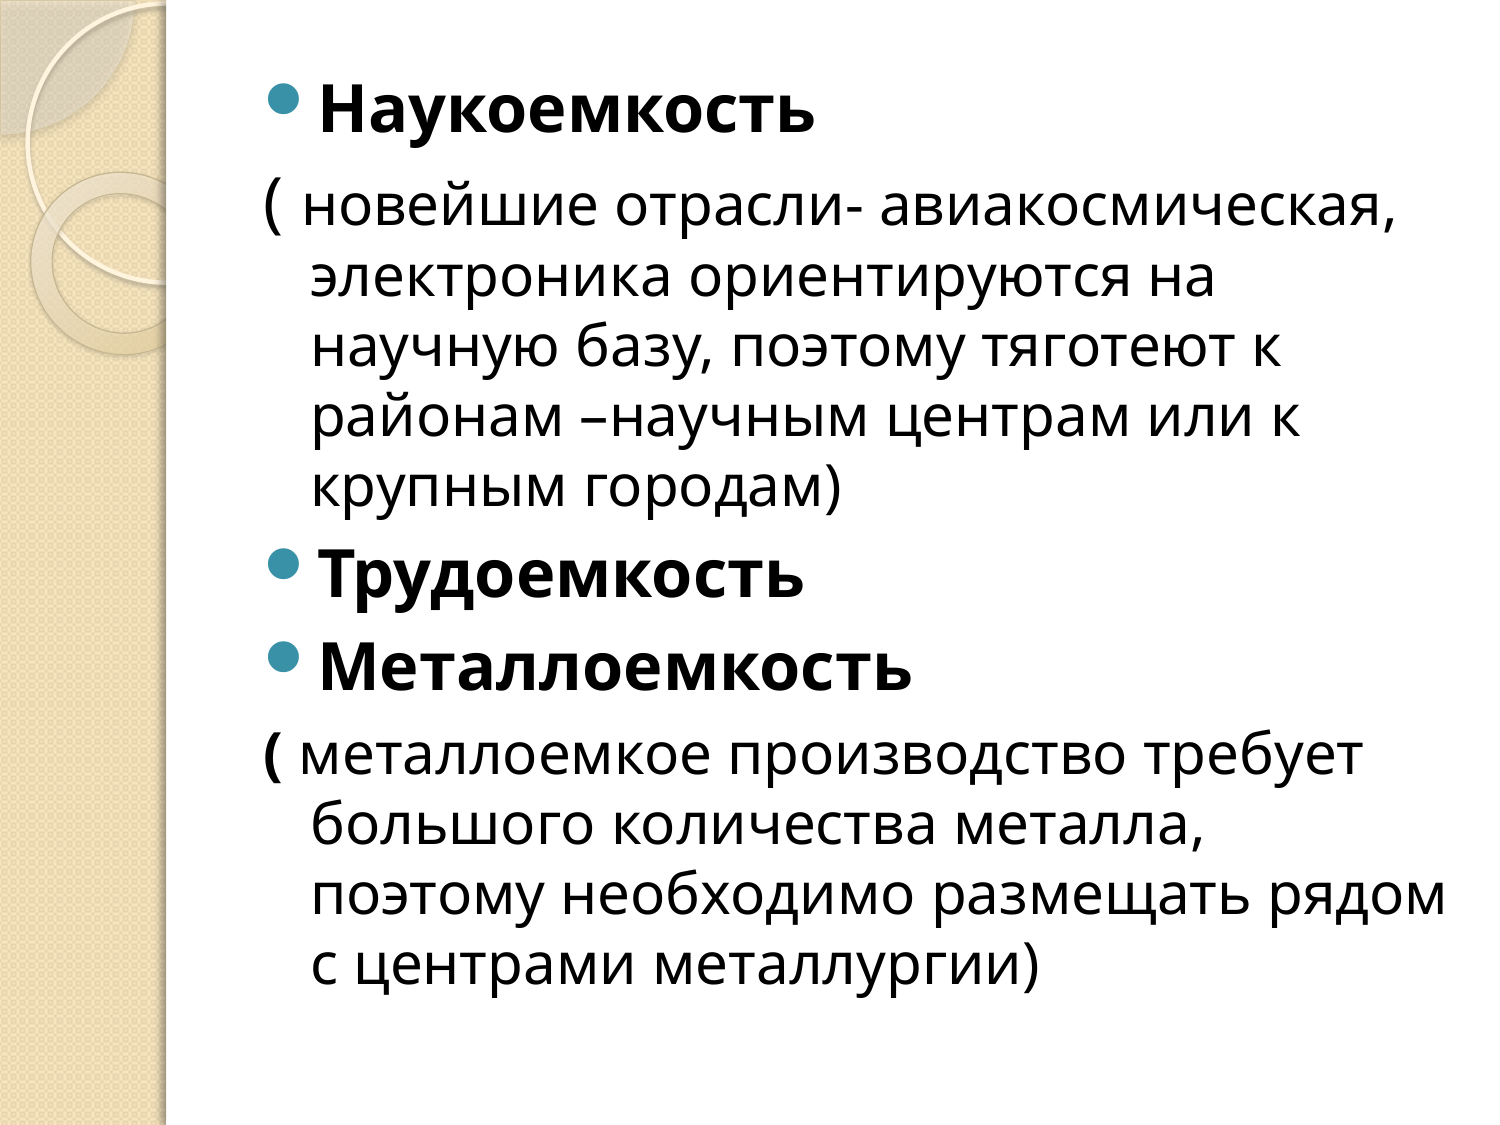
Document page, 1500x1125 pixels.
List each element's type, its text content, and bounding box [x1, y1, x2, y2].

list Наукоемкость ( новейшие отрасли- авиакосмическая, электроника ориентируются на научную базу, поэтому тяготеют к районам –научным центрам или к крупным городам) Трудоемкость Металлоемкость ( металлоемкое производство требует большого количества металла, поэтому необходимо размещать рядом с центрами металлургии) [235, 58, 1466, 1025]
